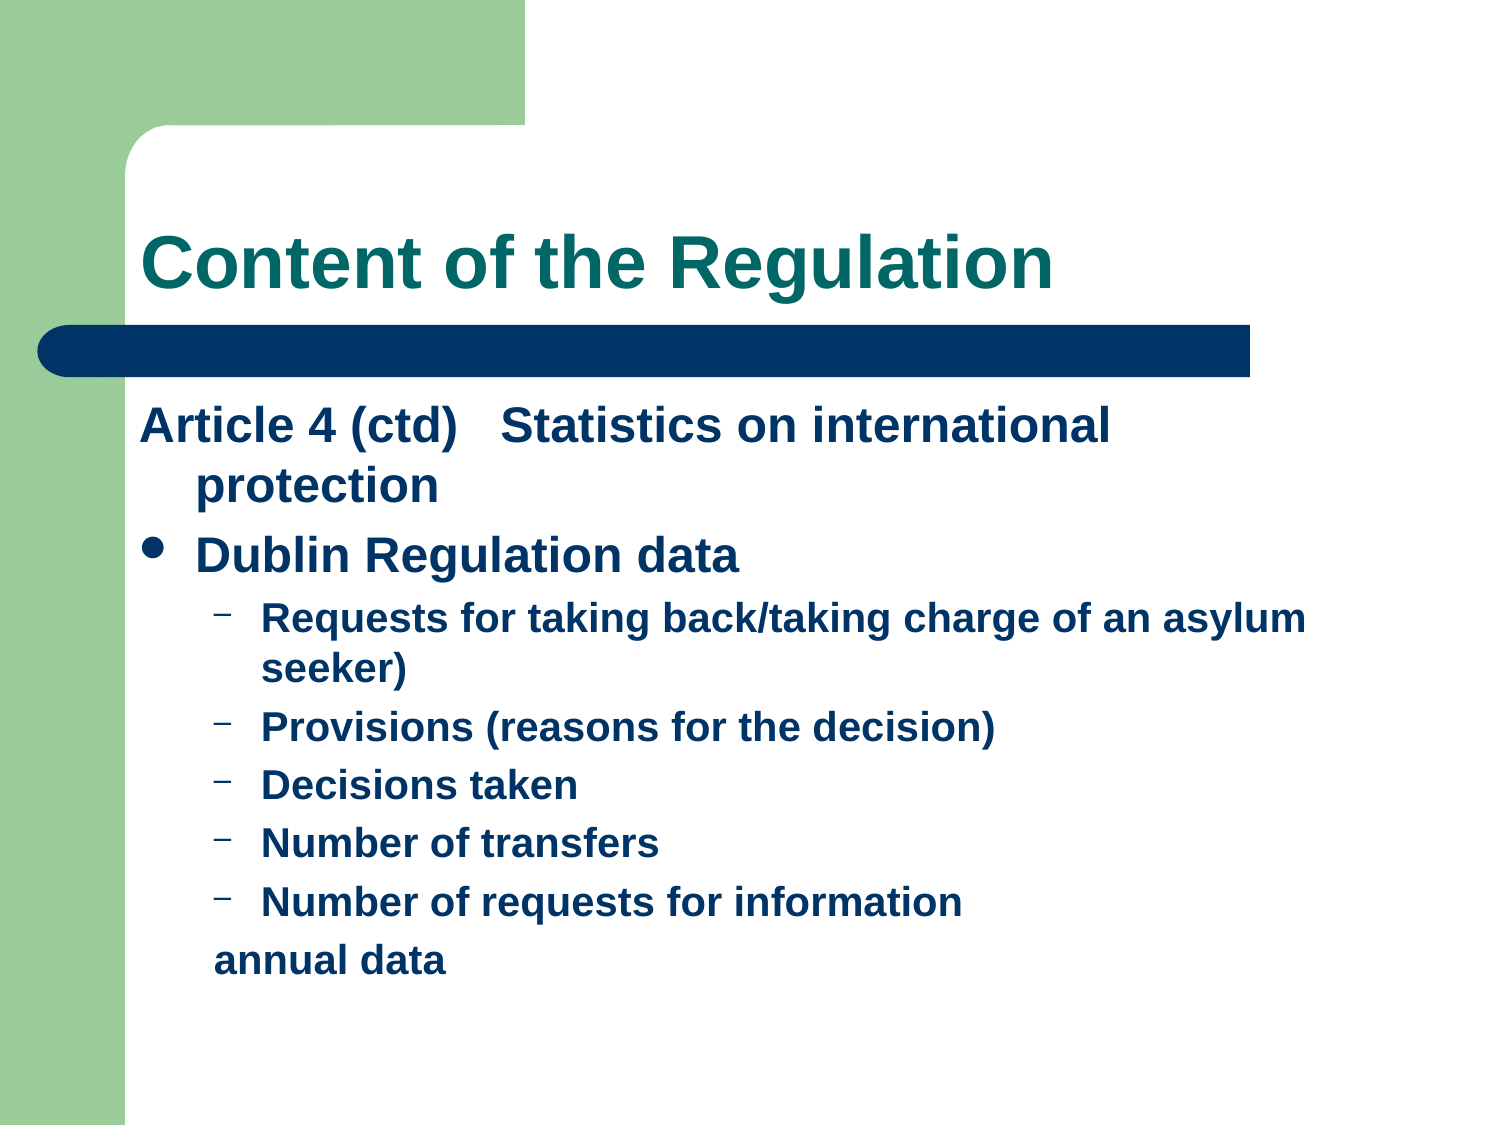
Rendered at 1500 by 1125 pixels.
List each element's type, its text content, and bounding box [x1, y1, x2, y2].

list Article 4 (ctd) Statistics on international protection Dublin Regulation data Requests for taking back/taking charge of an asylum seeker) Provisions (reasons for the decision) Decisions taken Number of transfers Number of requests for information annual data [123, 385, 1375, 1036]
title Content of the Regulation [124, 124, 1426, 313]
